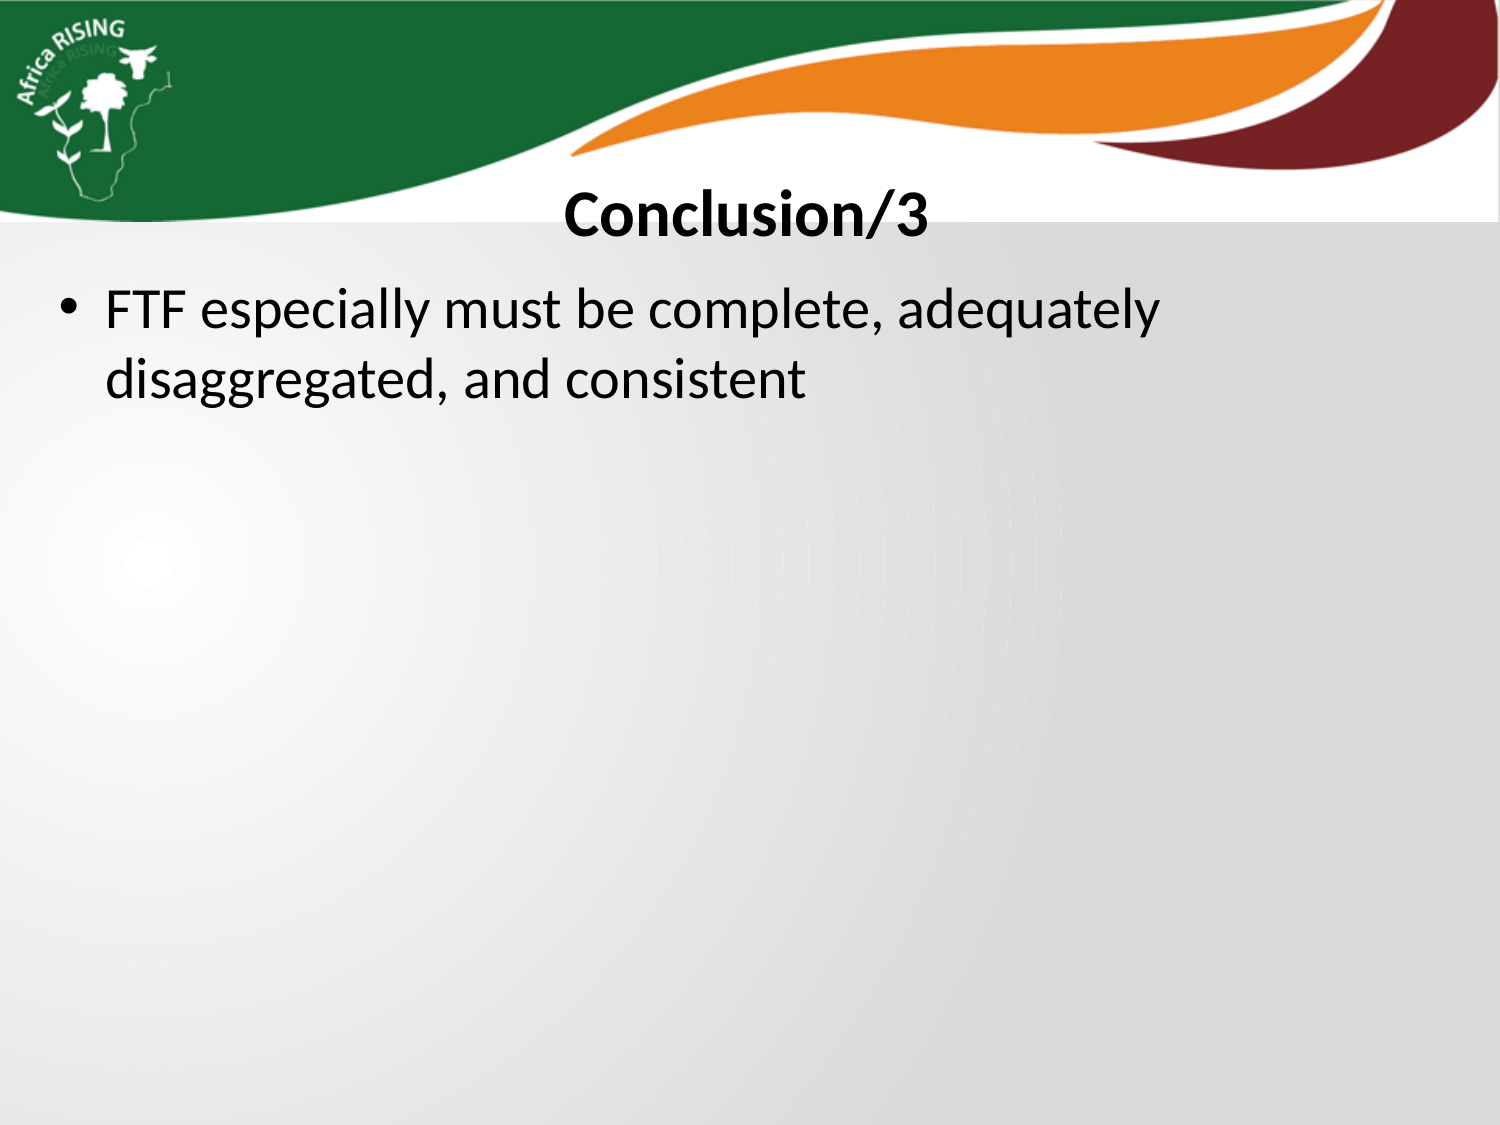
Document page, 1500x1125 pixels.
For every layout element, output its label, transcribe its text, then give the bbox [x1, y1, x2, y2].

picture [0, 0, 1499, 222]
list Conclusion/3 [99, 162, 1375, 263]
text_box FTF especially must be complete, adequately disaggregated, and consistent [43, 263, 1457, 501]
